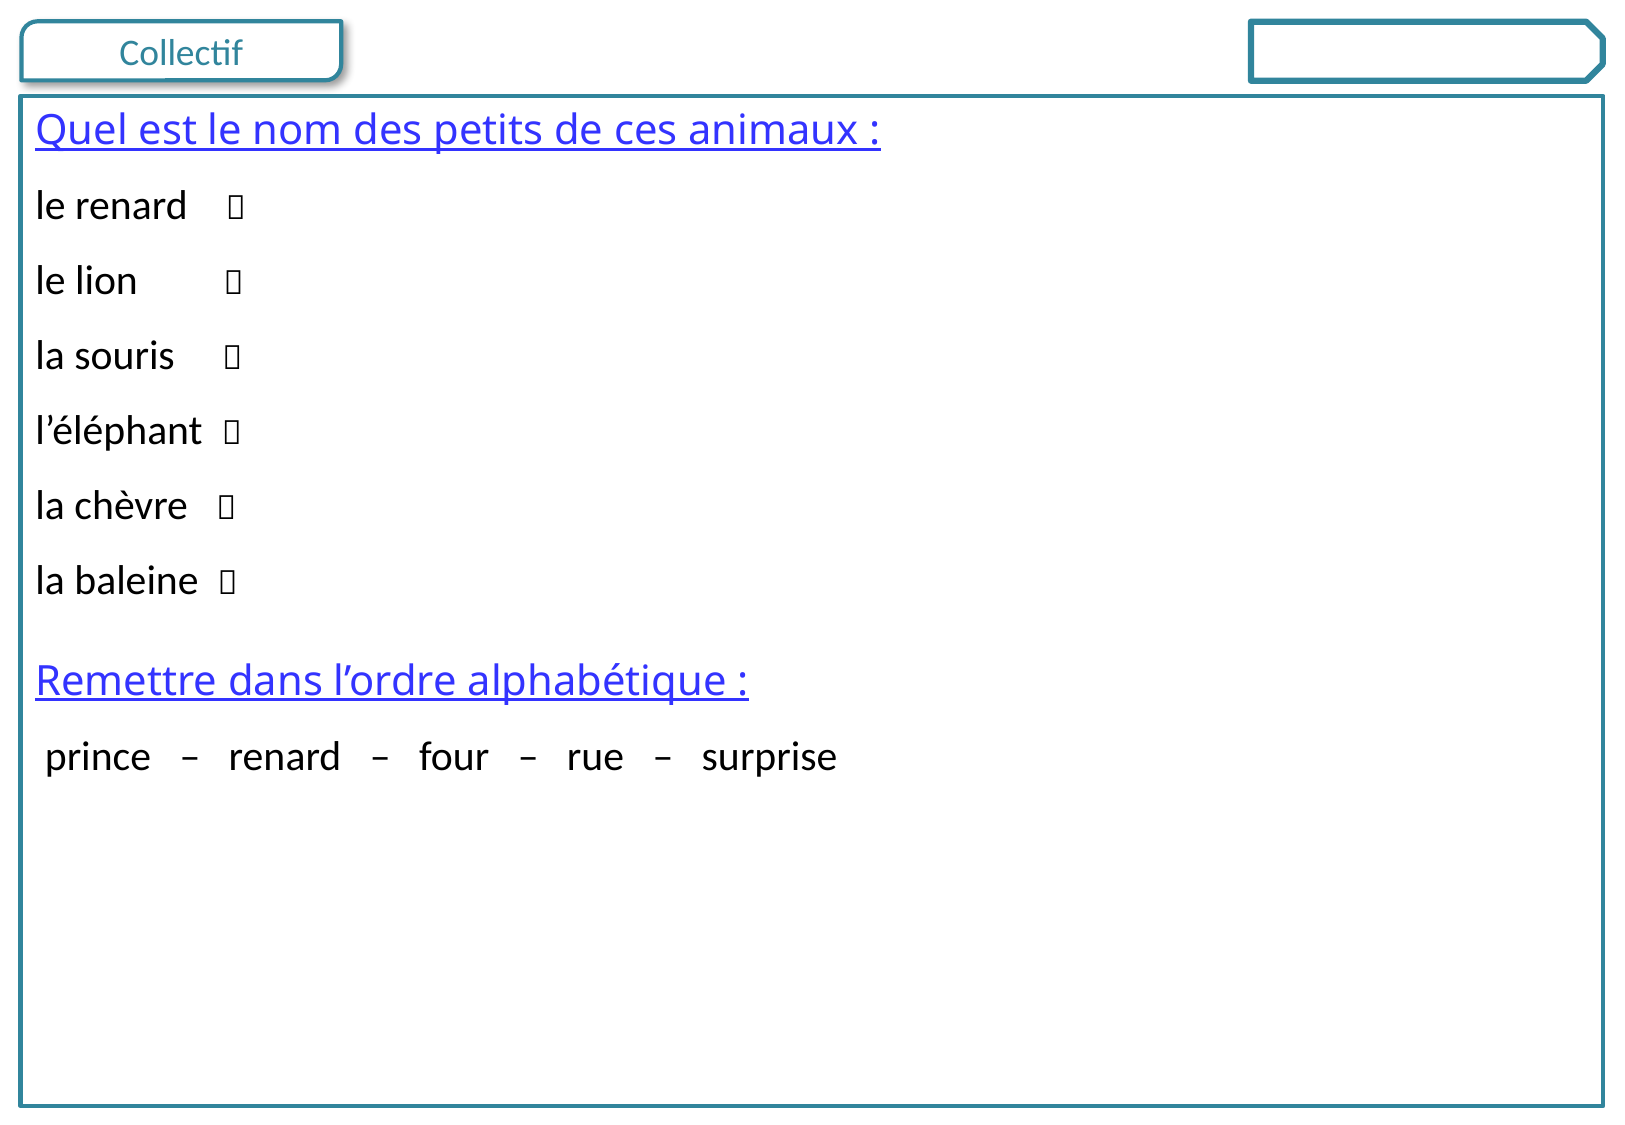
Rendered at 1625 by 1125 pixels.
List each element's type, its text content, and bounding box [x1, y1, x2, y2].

list Quel est le nom des petits de ces animaux : le renard  le lion  la souris  l’éléphant  la chèvre  la baleine  Remettre dans l’ordre alphabétique : prince – renard – four – rue – surprise [18, 94, 1605, 1108]
